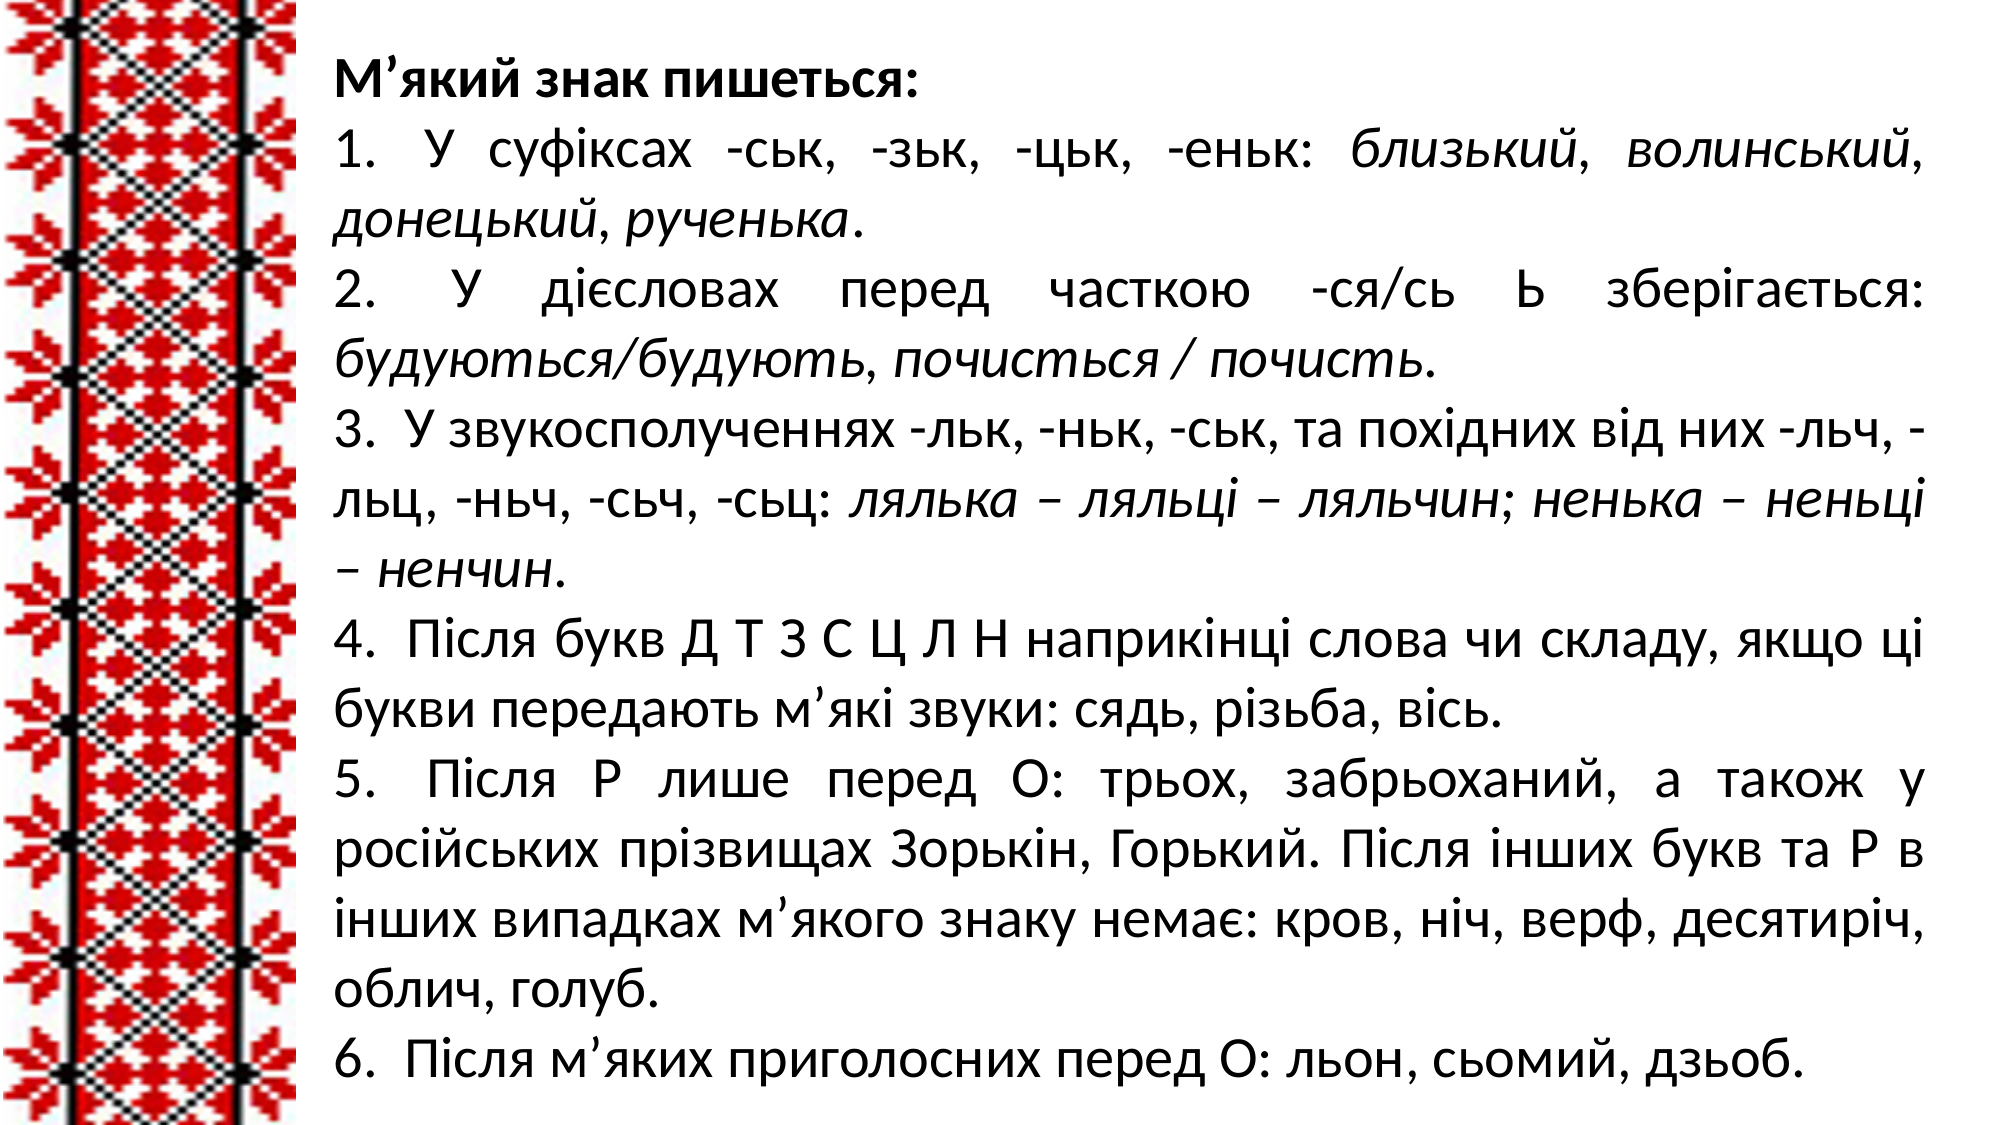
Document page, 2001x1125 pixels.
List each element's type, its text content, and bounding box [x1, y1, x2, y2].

text_box М’який знак пишеться: 1. У суфіксах -ськ, -зьк, -цьк, -еньк: близький, волинський, донецький, рученька. 2. У дієсловах перед часткою -ся/сь Ь зберігається: будуються/будують, почисться / почисть. 3. У звукосполученнях -льк, -ньк, -ськ, та похідних від них -льч, -льц, -ньч, -сьч, -сьц: лялька – ляльці – ляльчин; ненька – неньці – ненчин. 4. Після букв Д Т З С Ц Л Н наприкінці слова чи складу, якщо ці букви передають м’які звуки: сядь, різьба, вісь. 5. Після Р лише перед О: трьох, забрьоханий, а також у російських прізвищах Зорькін, Горький. Після інших букв та Р в інших випадках м’якого знаку немає: кров, ніч, верф, десятиріч, облич, голуб. 6. Після м’яких приголосних перед О: льон, сьомий, дзьоб. [319, 31, 1942, 1097]
picture [3, 0, 296, 1125]
